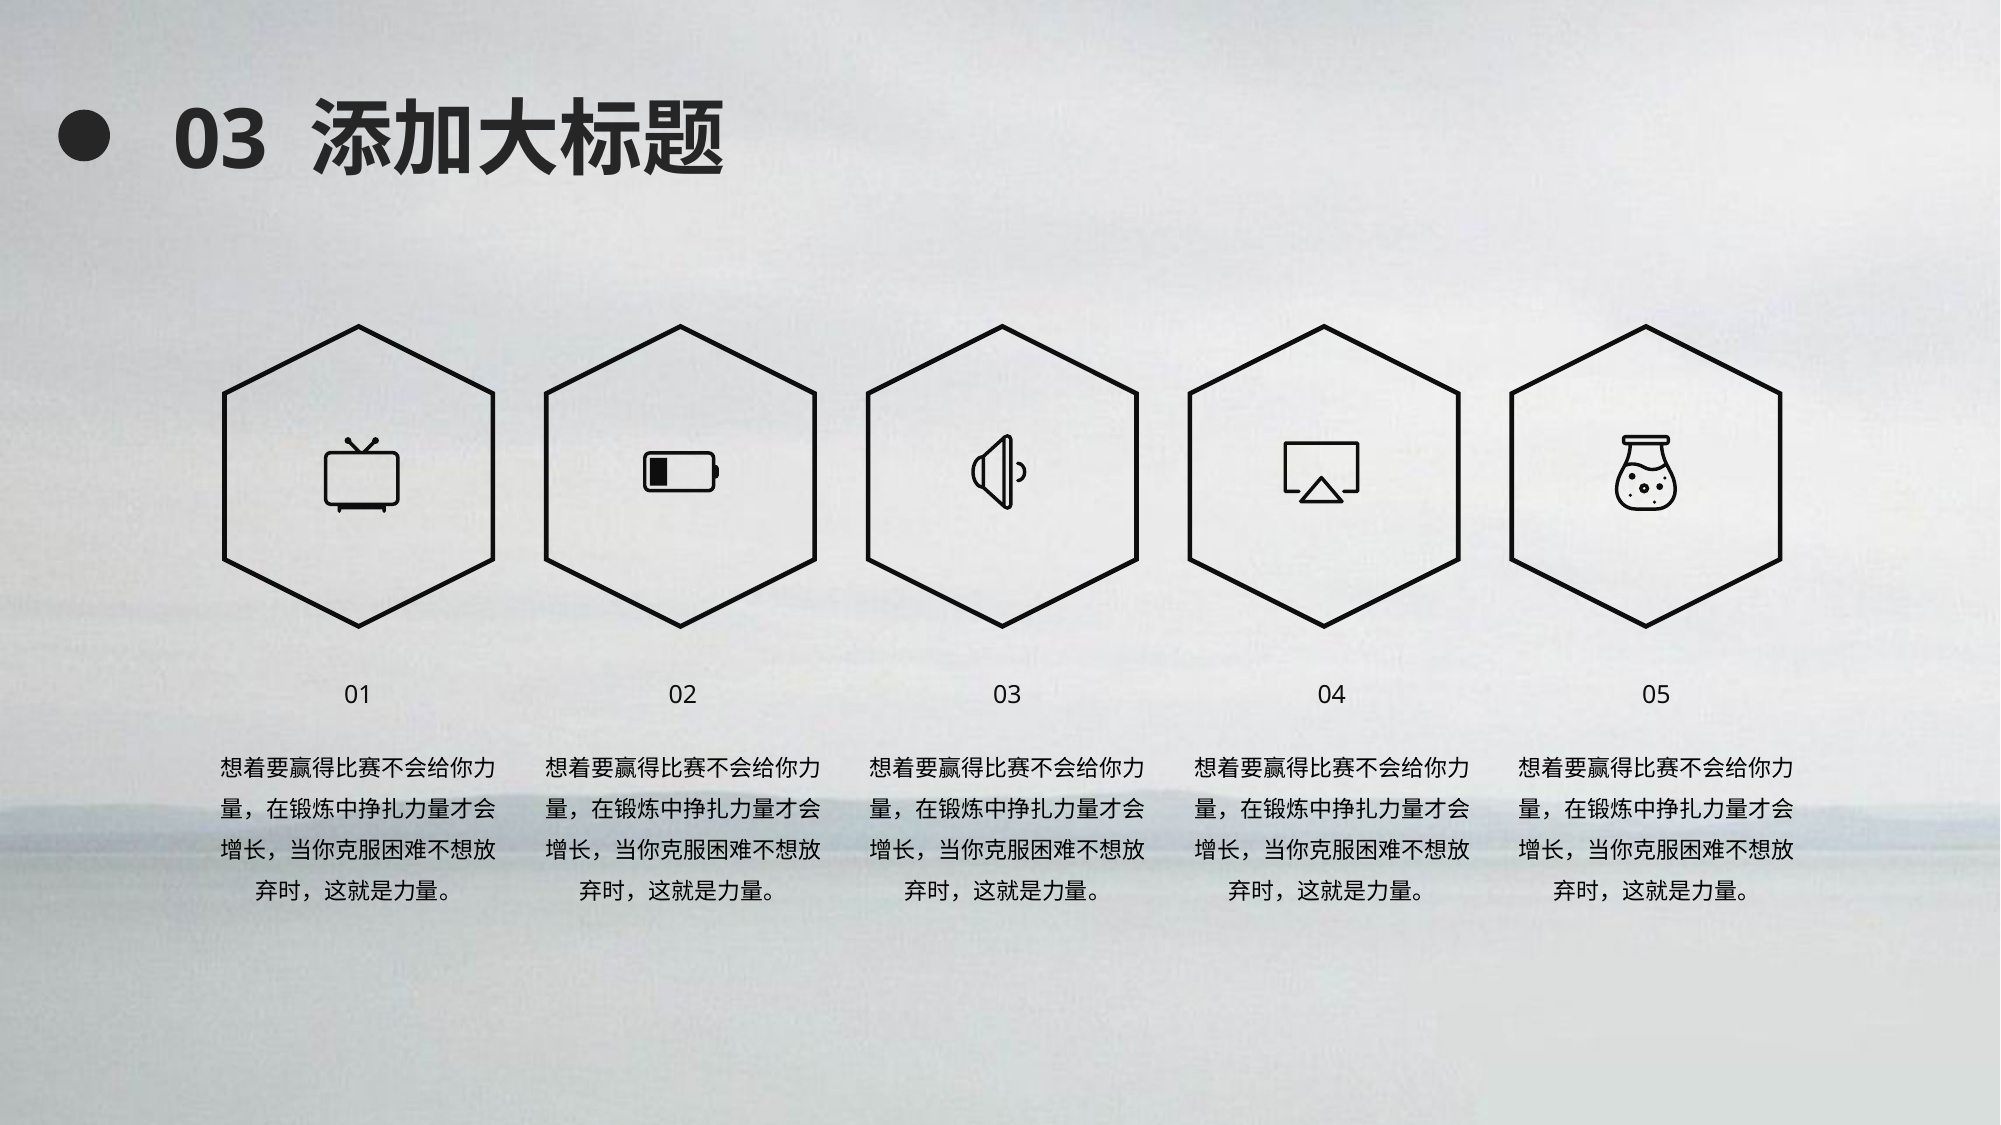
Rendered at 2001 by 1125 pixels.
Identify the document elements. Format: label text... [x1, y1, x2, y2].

text_box 03 [906, 674, 1109, 713]
text_box [868, 326, 1137, 627]
text_box 03 添加大标题 [158, 77, 1249, 193]
text_box [643, 451, 719, 493]
text_box [1511, 326, 1781, 627]
text_box [1298, 475, 1344, 504]
text_box [1016, 461, 1027, 483]
text_box [57, 108, 111, 163]
text_box [971, 434, 1013, 510]
text_box 想着要赢得比赛不会给你力量，在锻炼中挣扎力量才会增长，当你克服困难不想放弃时，这就是力量。 [533, 736, 834, 939]
text_box 想着要赢得比赛不会给你力量，在锻炼中挣扎力量才会增长，当你克服困难不想放弃时，这就是力量。 [208, 736, 509, 939]
text_box 01 [274, 674, 442, 713]
text_box 想着要赢得比赛不会给你力量，在锻炼中挣扎力量才会增长，当你克服困难不想放弃时，这就是力量。 [857, 736, 1158, 939]
text_box 05 [1571, 674, 1742, 713]
text_box [1614, 434, 1677, 511]
text_box [546, 326, 815, 627]
text_box [224, 326, 493, 627]
text_box [1189, 326, 1459, 627]
text_box 02 [596, 674, 769, 713]
picture [0, 0, 2001, 1125]
text_box 想着要赢得比赛不会给你力量，在锻炼中挣扎力量才会增长，当你克服困难不想放弃时，这就是力量。 [1506, 736, 1807, 939]
text_box 想着要赢得比赛不会给你力量，在锻炼中挣扎力量才会增长，当你克服困难不想放弃时，这就是力量。 [1182, 736, 1483, 939]
text_box [1283, 441, 1360, 494]
text_box [323, 437, 400, 513]
text_box 04 [1239, 674, 1425, 713]
